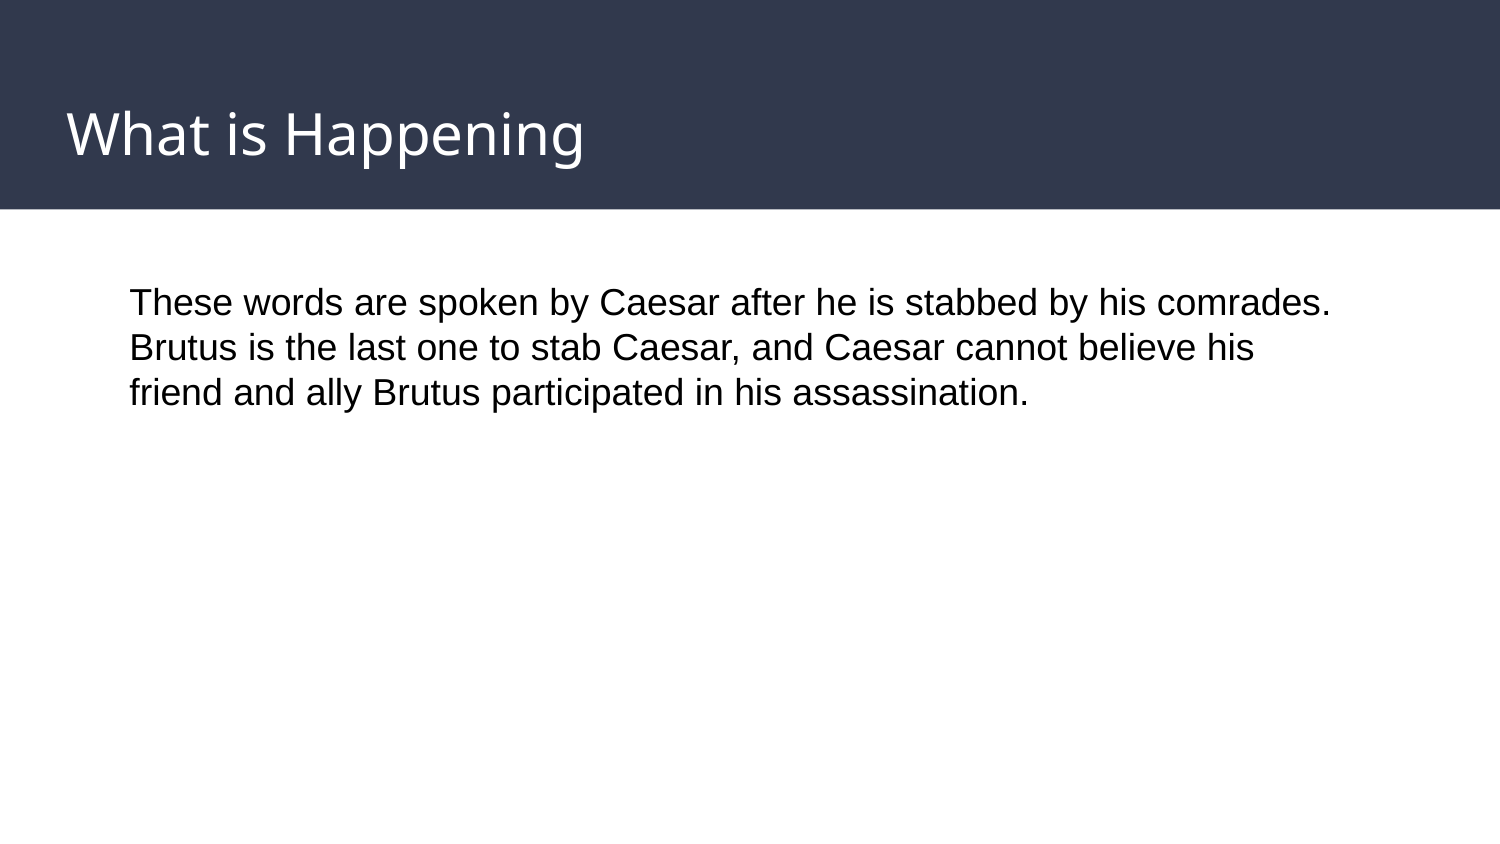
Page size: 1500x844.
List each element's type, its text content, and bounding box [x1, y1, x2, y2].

title What is Happening [51, 82, 1449, 185]
text_box These words are spoken by Caesar after he is stabbed by his comrades. Brutus is the last one to stab Caesar, and Caesar cannot believe his friend and ally Brutus participated in his assassination. [114, 262, 1349, 751]
